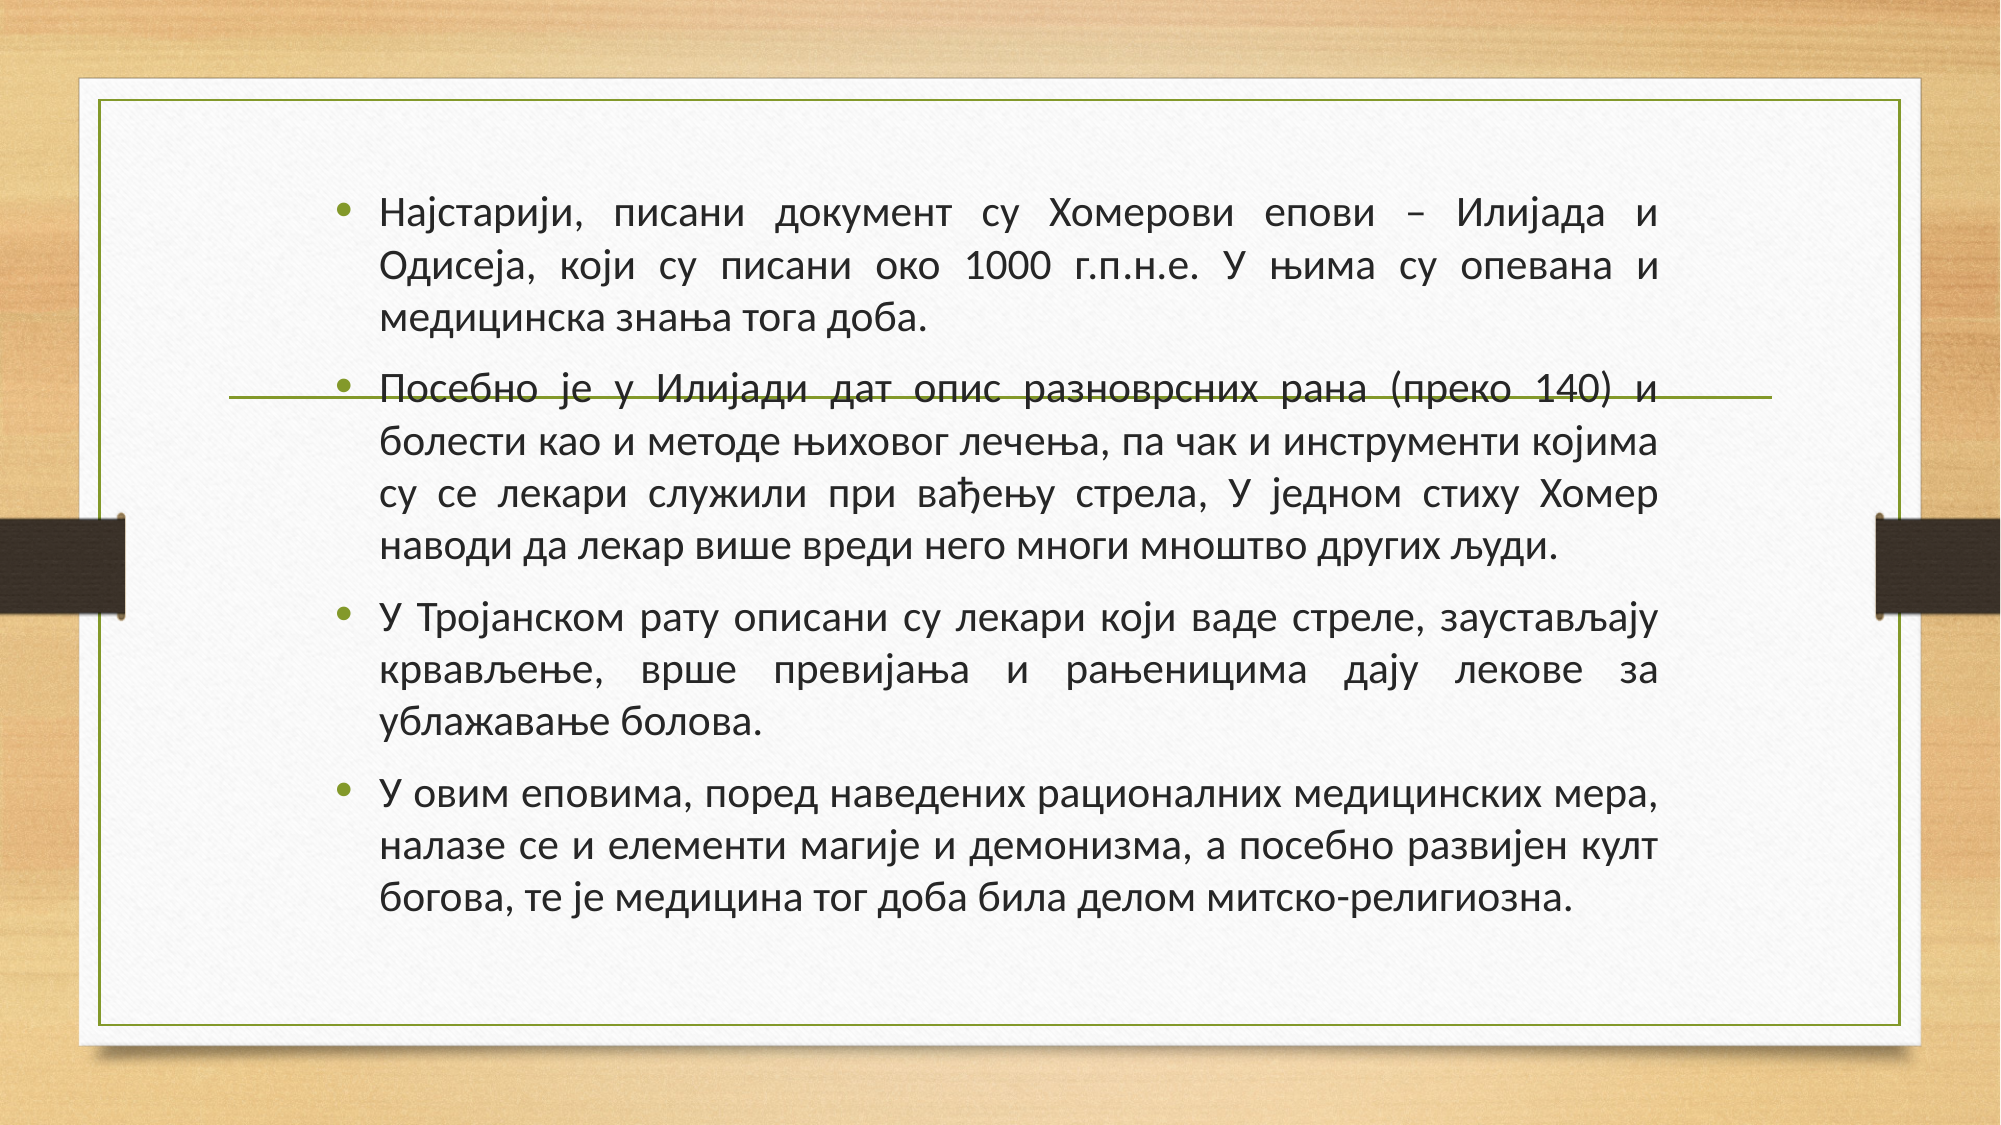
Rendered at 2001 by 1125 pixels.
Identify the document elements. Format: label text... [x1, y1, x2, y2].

list Најстарији, писани документ су Хомерови епови – Илијада и Одисеја, који су писани око 1000 г.п.н.е. У њима су опевана и медицинска знања тога доба. Посебно је у Илијади дат опис разноврсних рана (преко 140) и болести као и методе њиховог лечења, па чак и инструменти којима су се лекари служили при вађењу стрела, У једном стиху Хомер наводи да лекар више вреди него многи мноштво других људи. У Тројанском рату описани су лекари који ваде стреле, заустављају крвављење, врше превијања и рањеницима дају лекове за ублажавање болова. У овим еповима, поред наведених рационалних медицинских мера, налазе се и елементи магије и демонизма, а посебно развијен култ богова, те је медицина тог доба била делом митско-религиозна. [320, 175, 1676, 939]
picture [0, 0, 2001, 1125]
